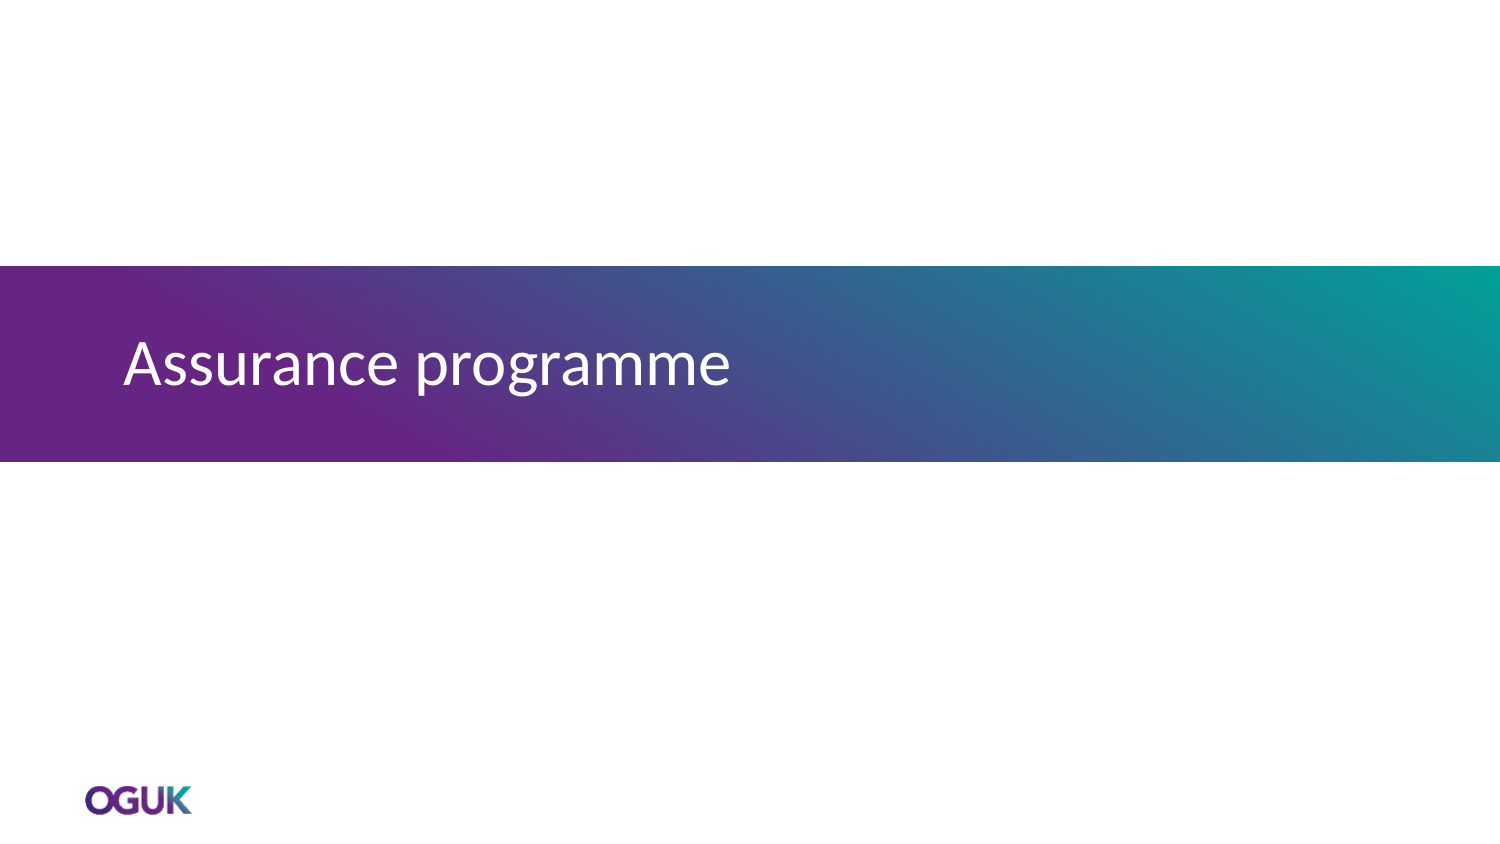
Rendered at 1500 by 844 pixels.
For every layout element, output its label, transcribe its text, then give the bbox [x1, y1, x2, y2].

title Assurance programme [123, 266, 1412, 462]
picture [76, 778, 200, 822]
